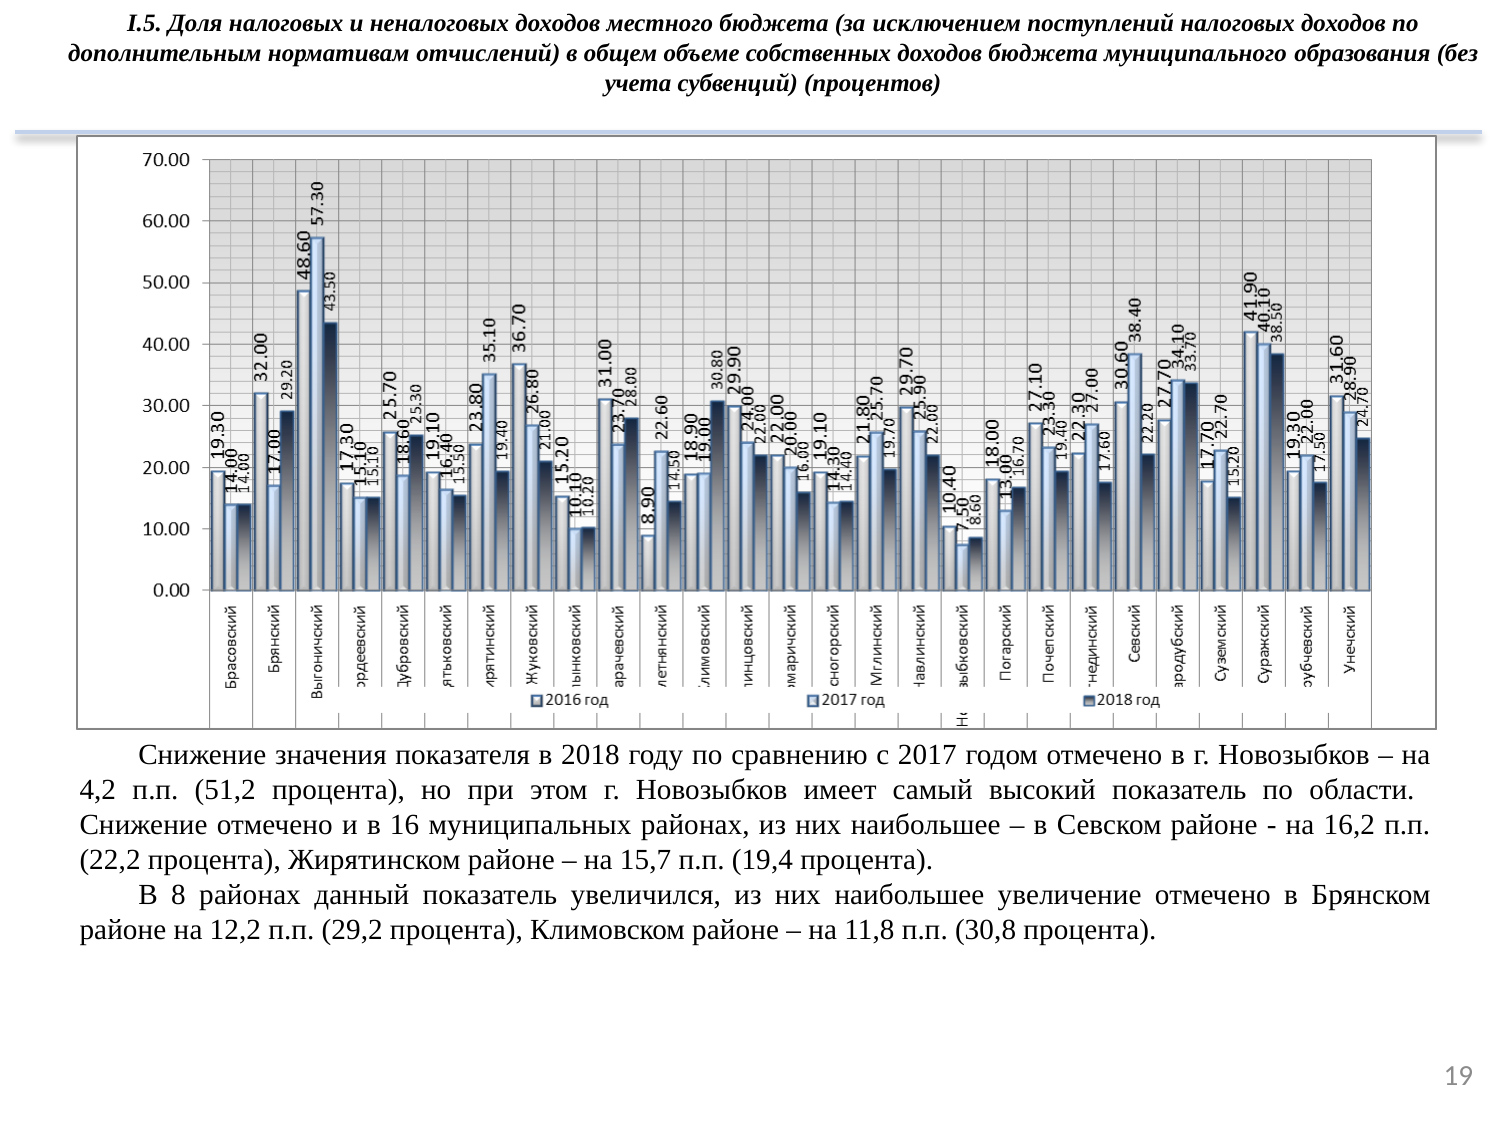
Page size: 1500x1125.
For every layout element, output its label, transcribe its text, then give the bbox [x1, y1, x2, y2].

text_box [68, 128, 1444, 737]
text_box I.5. Доля налоговых и неналоговых доходов местного бюджета (за исключением поступлений налоговых доходов по дополнительным нормативам отчислений) в общем объеме собственных доходов бюджета муниципального образования (без учета субвенций) (процентов) [52, 0, 1494, 104]
text_box Снижение значения показателя в 2018 году по сравнению с 2017 годом отмечено в г. Новозыбков – на 4,2 п.п. (51,2 процента), но при этом г. Новозыбков имеет самый высокий показатель по области. Снижение отмечено и в 16 муниципальных районах, из них наибольшее – в Севском районе - на 16,2 п.п. (22,2 процента), Жирятинском районе – на 15,7 п.п. (19,4 процента). В 8 районах данный показатель увеличился, из них наибольшее увеличение отмечено в Брянском районе на 12,2 п.п. (29,2 процента), Климовском районе – на 11,8 п.п. (30,8 процента). [64, 740, 1447, 953]
slide_number 19 [1399, 1034, 1488, 1113]
